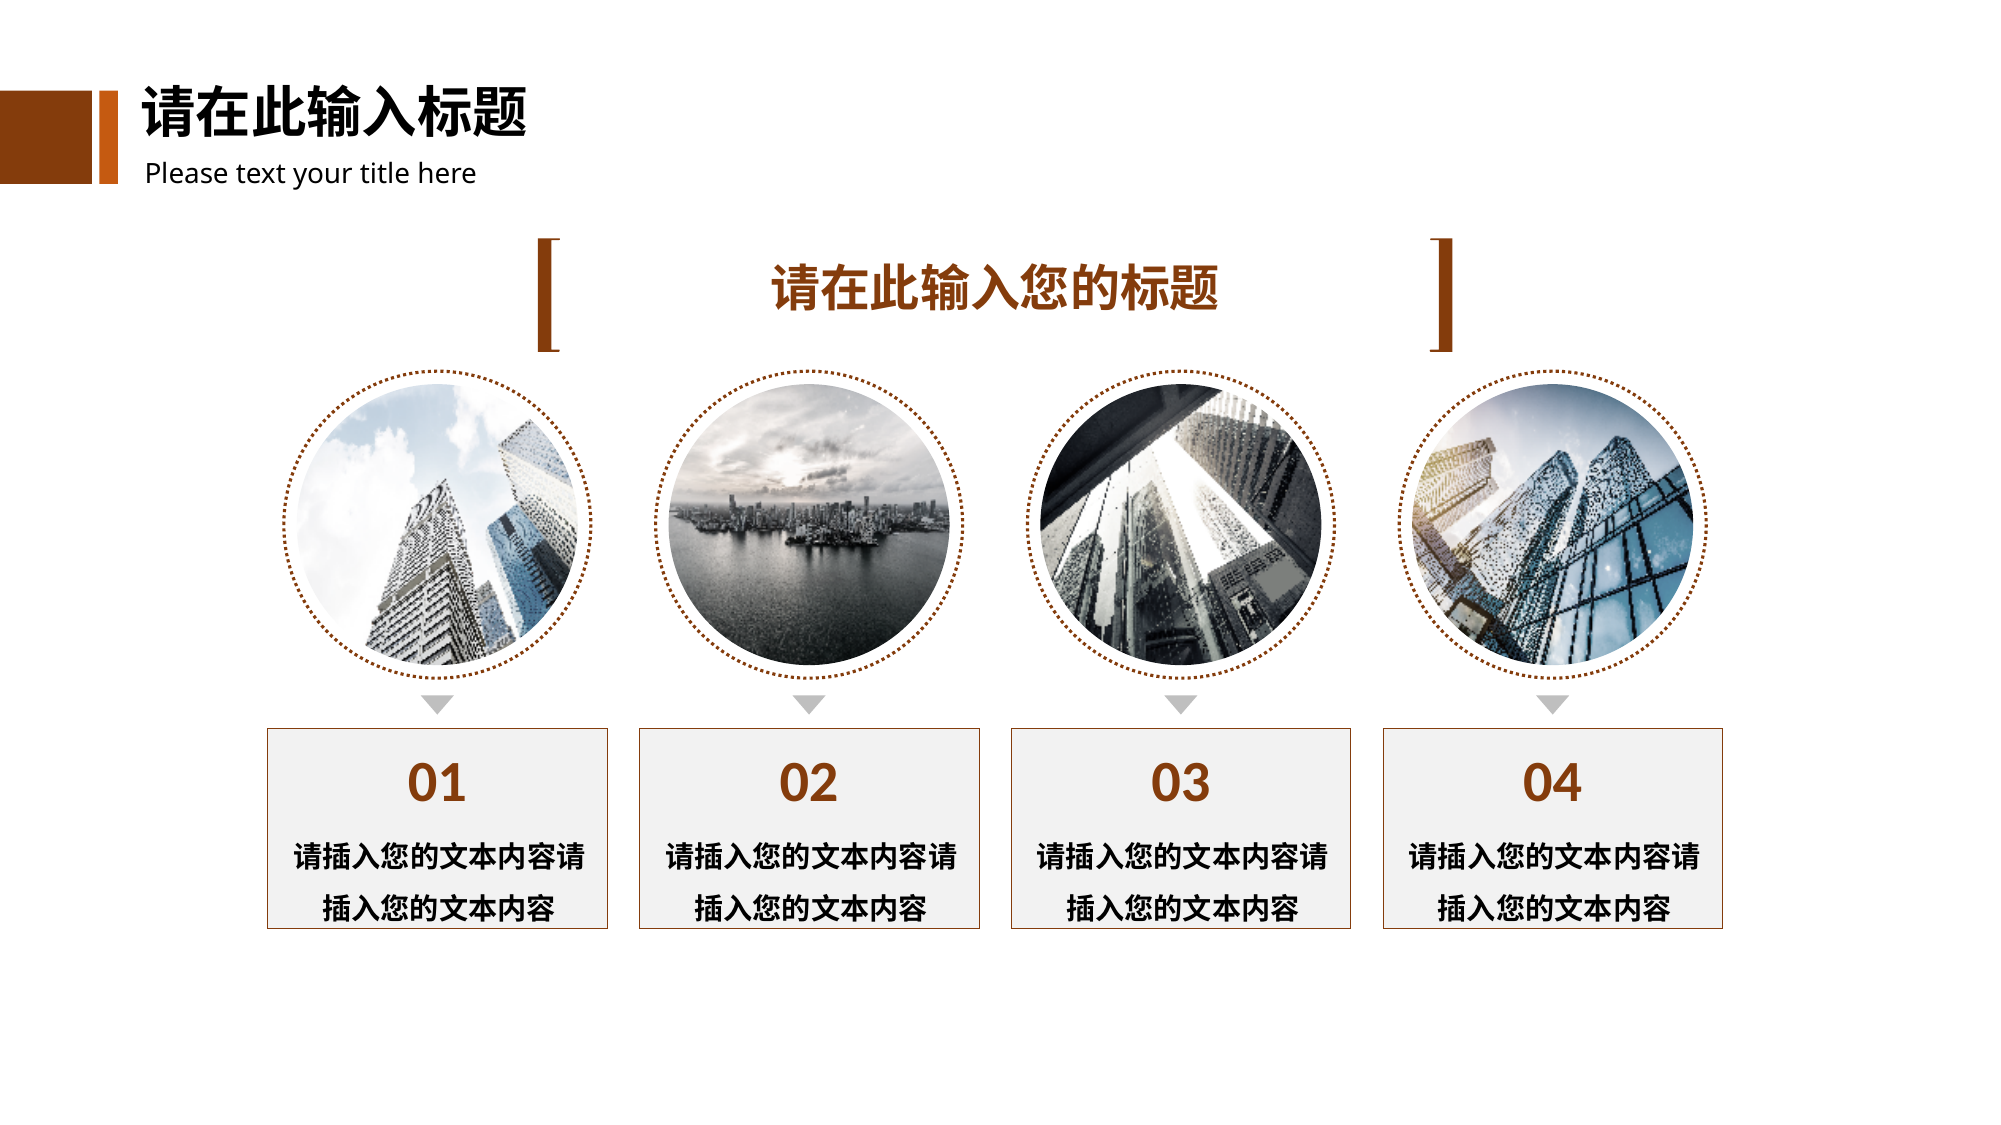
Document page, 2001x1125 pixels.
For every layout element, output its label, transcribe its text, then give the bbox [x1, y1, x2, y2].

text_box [655, 371, 963, 679]
text_box 请插入您的文本内容请插入您的文本内容 [659, 820, 963, 926]
text_box [267, 728, 607, 929]
text_box [639, 728, 979, 929]
text_box [792, 695, 826, 715]
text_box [537, 238, 1453, 352]
text_box [420, 695, 454, 715]
text_box [1536, 695, 1570, 715]
text_box 请插入您的文本内容请插入您的文本内容 [287, 820, 591, 926]
text_box [1382, 728, 1723, 929]
text_box 请插入您的文本内容请插入您的文本内容 [1031, 820, 1335, 926]
text_box 请插入您的文本内容请插入您的文本内容 [1403, 820, 1707, 926]
text_box 02 [779, 751, 839, 815]
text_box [283, 371, 591, 679]
text_box [1011, 728, 1351, 929]
text_box 03 [1151, 751, 1211, 815]
text_box 04 [1523, 751, 1583, 815]
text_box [1399, 371, 1707, 679]
text_box [1164, 695, 1198, 715]
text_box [1027, 371, 1335, 679]
text_box 01 [407, 751, 467, 815]
